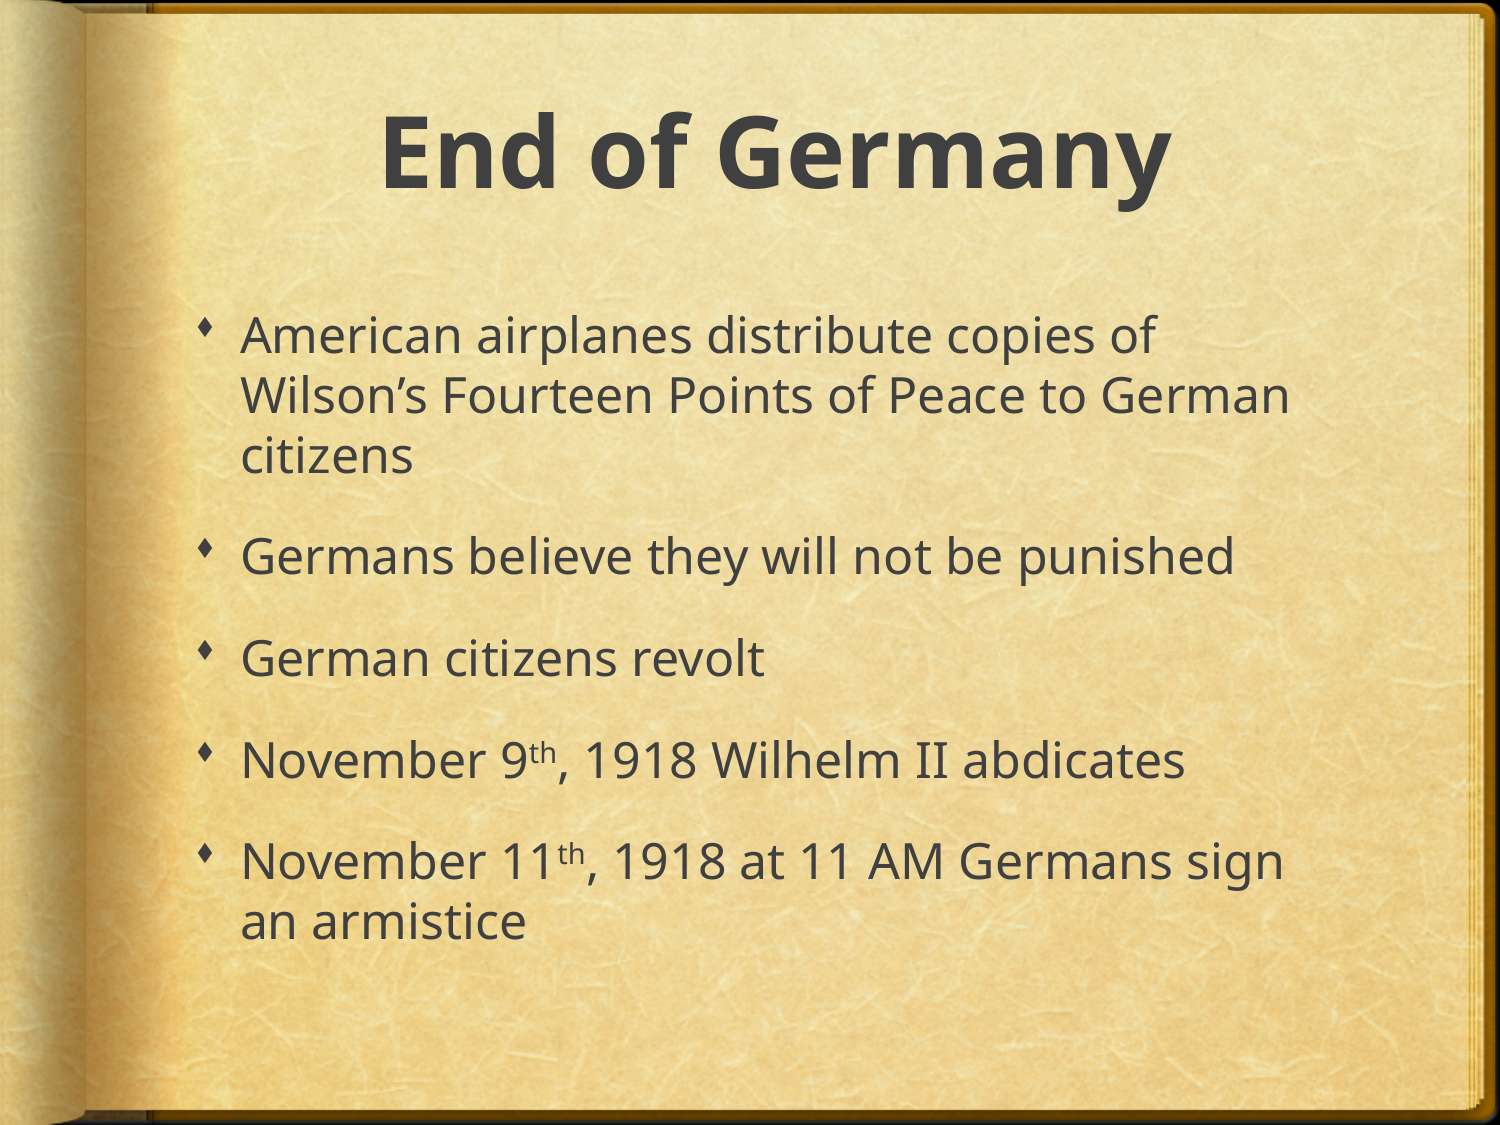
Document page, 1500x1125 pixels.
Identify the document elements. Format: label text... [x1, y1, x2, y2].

picture [0, 0, 1500, 1125]
list American airplanes distribute copies of Wilson’s Fourteen Points of Peace to German citizens Germans believe they will not be punished German citizens revolt November 9th, 1918 Wilhelm II abdicates November 11th, 1918 at 11 AM Germans sign an armistice [178, 295, 1372, 1005]
title End of Germany [178, 45, 1372, 265]
